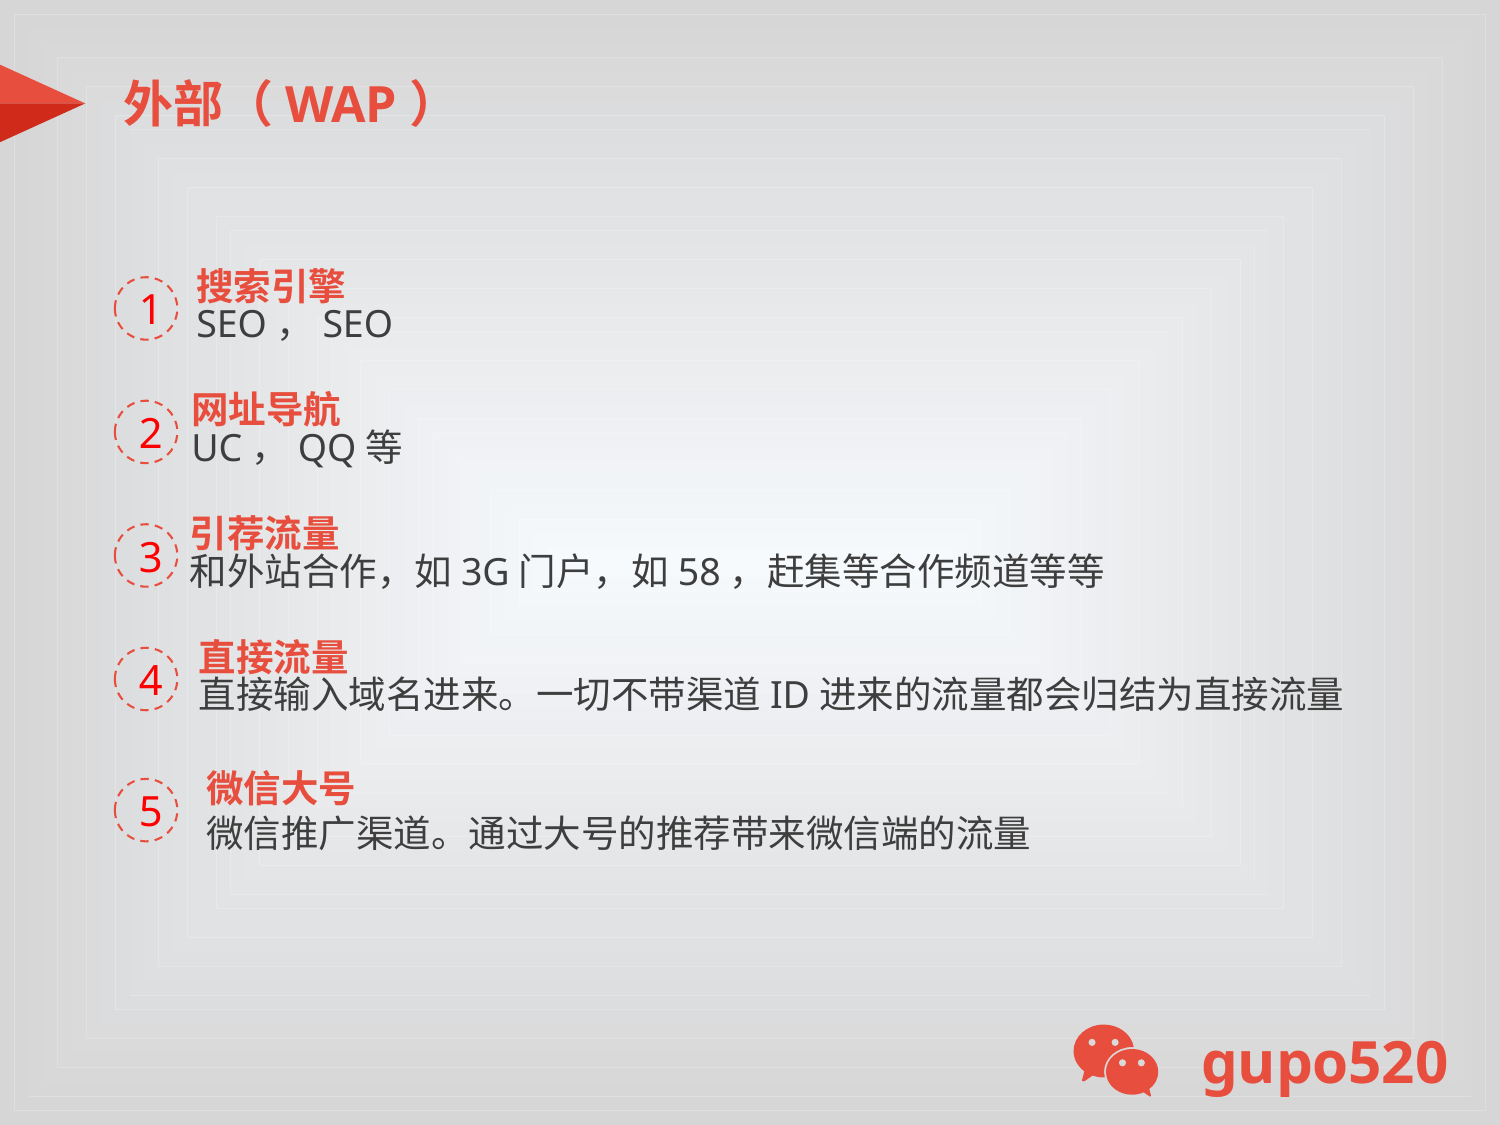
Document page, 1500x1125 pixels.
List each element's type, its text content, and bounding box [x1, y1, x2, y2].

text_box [0, 64, 86, 143]
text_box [114, 262, 1356, 864]
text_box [1073, 1018, 1473, 1104]
text_box 外部（WAP） [108, 65, 517, 141]
